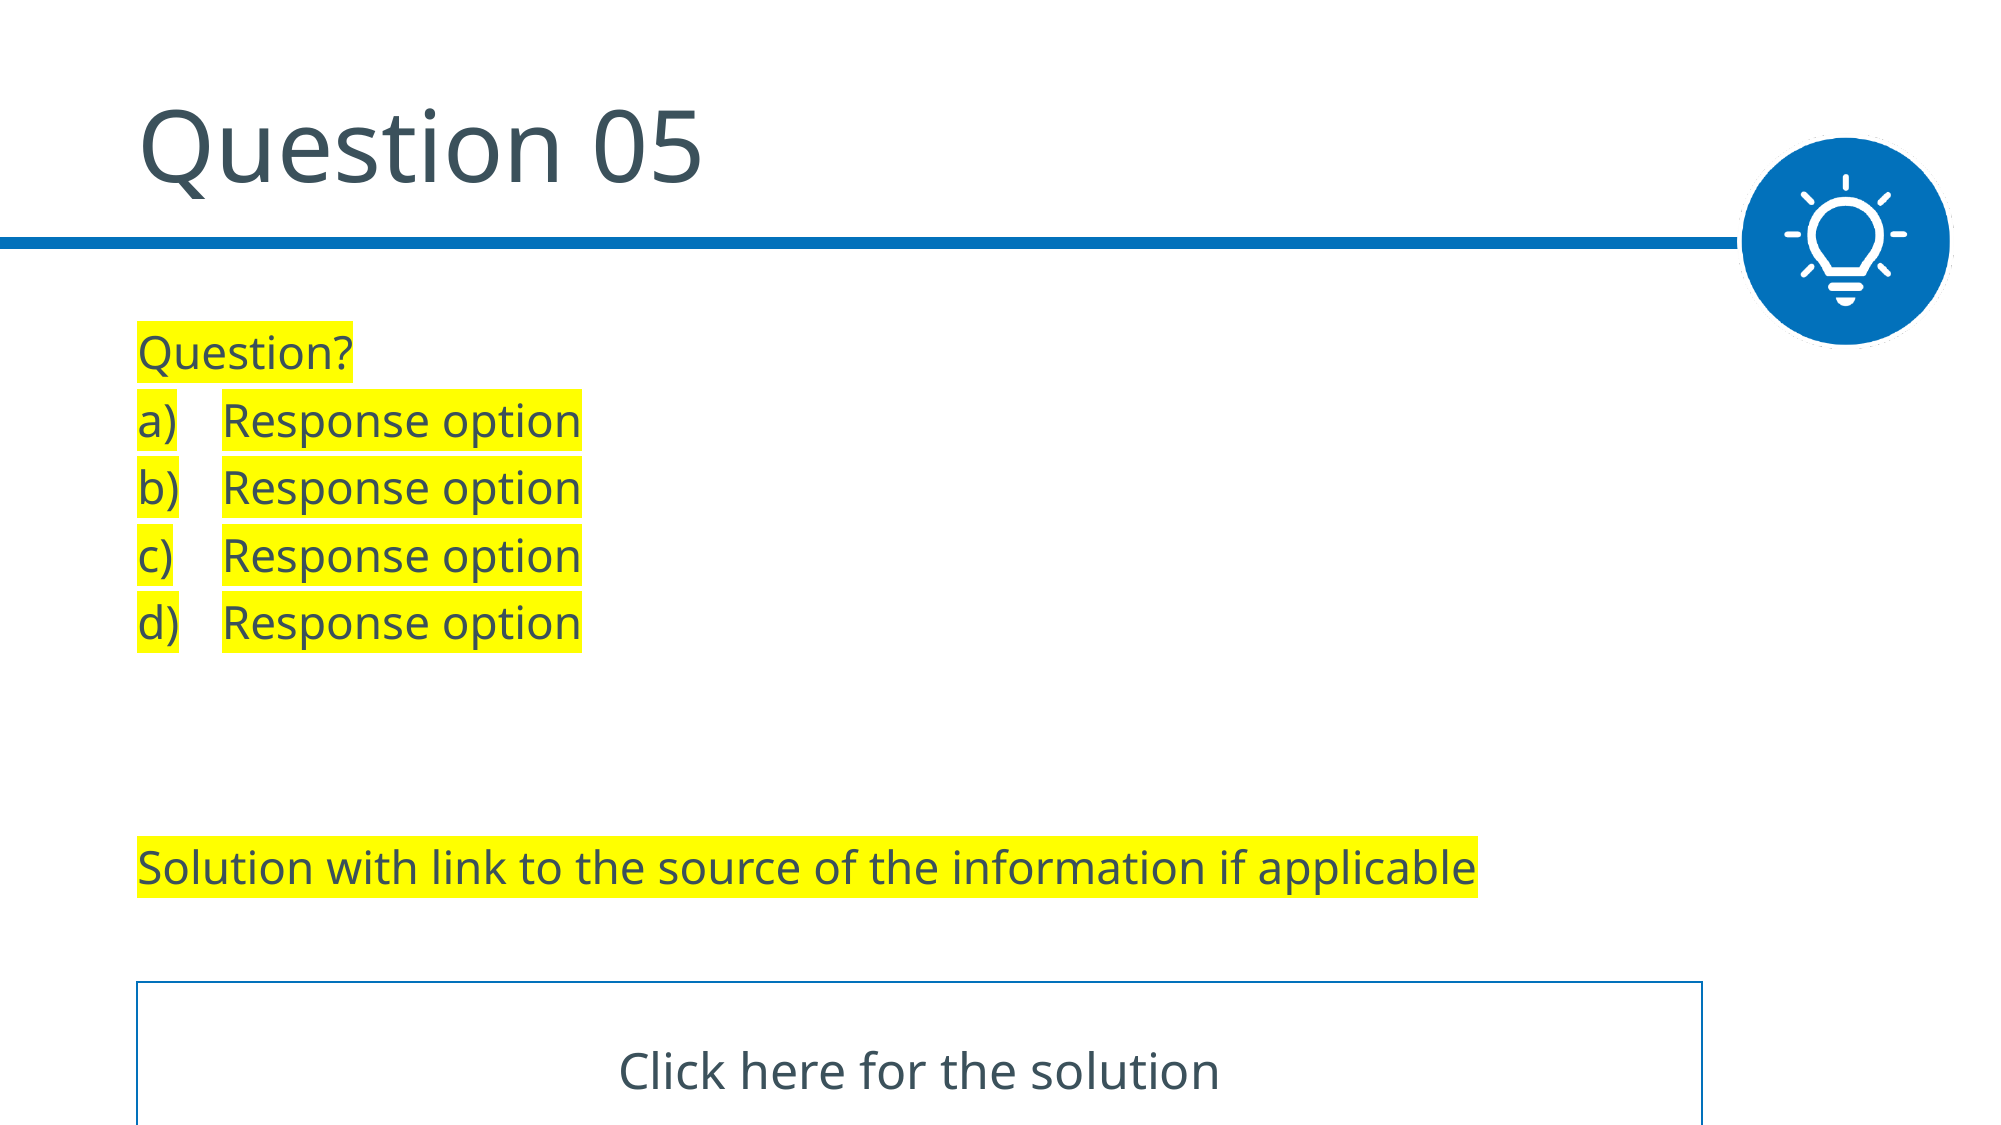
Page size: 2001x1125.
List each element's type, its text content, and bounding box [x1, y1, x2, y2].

picture [1737, 133, 1954, 349]
list Solution with link to the source of the information if applicable [137, 838, 1703, 981]
list Question? Response option Response option Response option Response option [137, 324, 1703, 782]
title Question 05 [137, 47, 1703, 238]
text_box Click here for the solution [136, 981, 1703, 1125]
